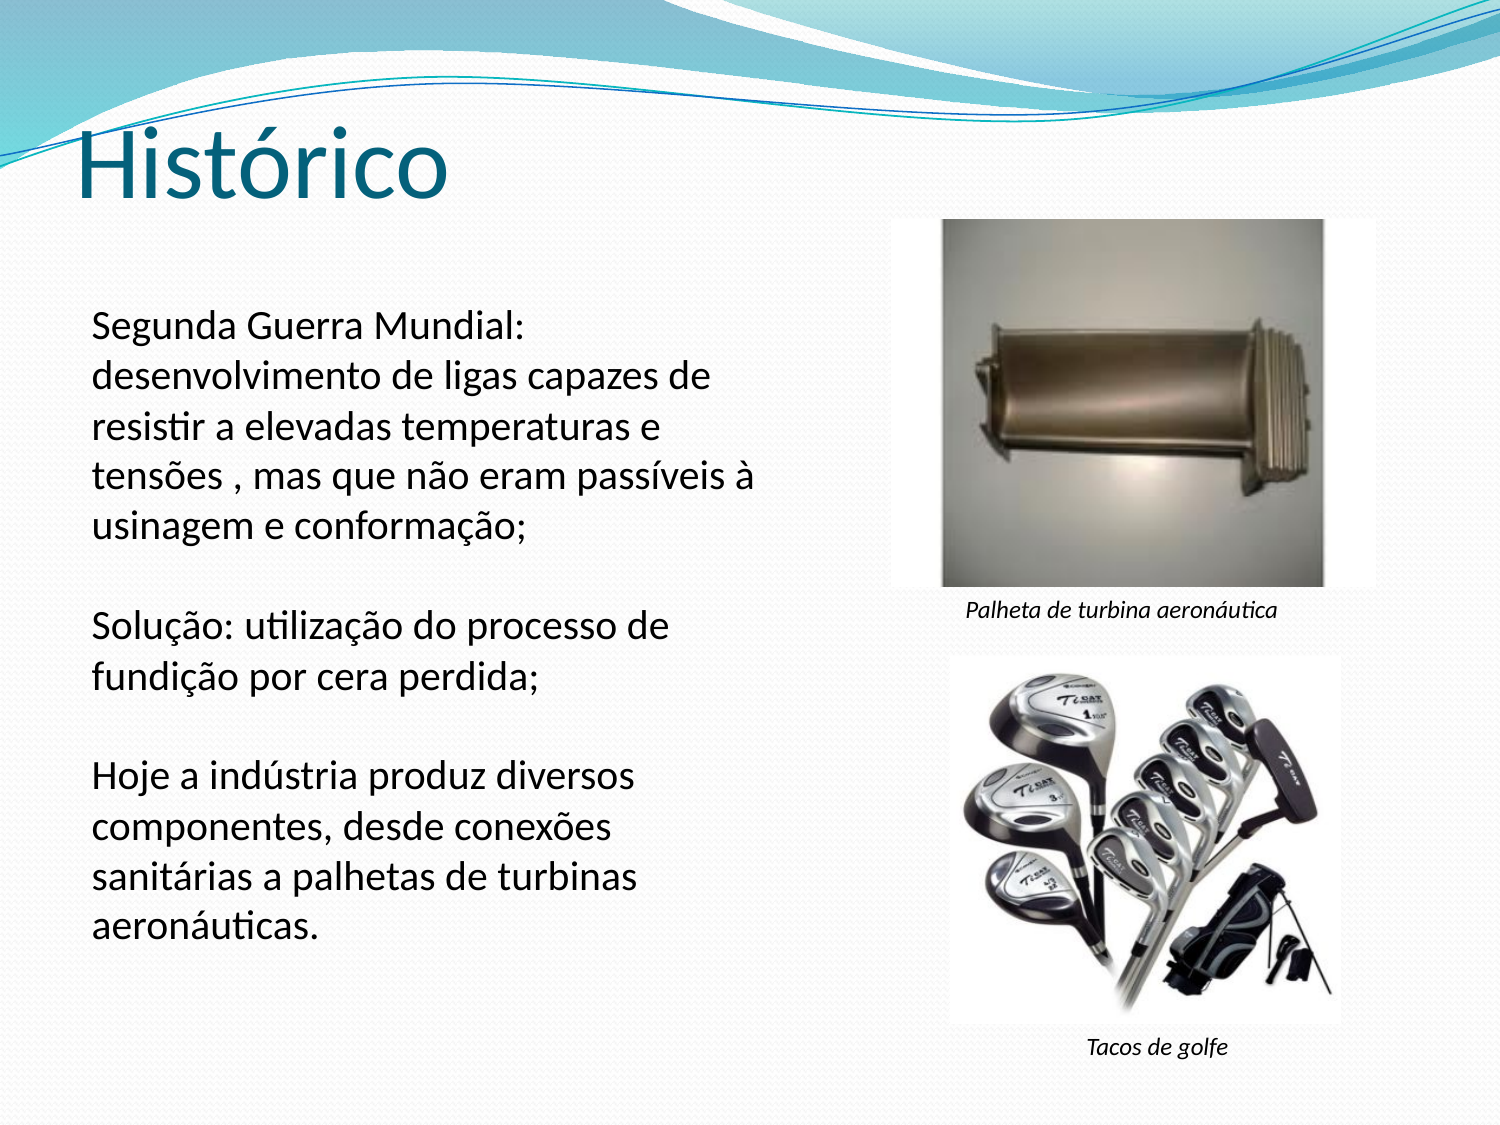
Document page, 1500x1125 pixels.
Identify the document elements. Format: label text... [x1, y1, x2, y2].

picture [950, 656, 1341, 1024]
text_box Tacos de golfe [974, 1035, 1341, 1068]
title Histórico [75, 32, 1425, 220]
text_box Segunda Guerra Mundial: desenvolvimento de ligas capazes de resistir a elevadas temperaturas e tensões , mas que não eram passíveis à usinagem e conformação; Solução: utilização do processo de fundição por cera perdida; Hoje a indústria produz diversos componentes, desde conexões sanitárias a palhetas de turbinas aeronáuticas. [76, 290, 786, 1001]
title Conclusão [974, 1031, 1341, 1036]
picture [891, 219, 1377, 587]
text_box Palheta de turbina aeronáutica [950, 598, 1317, 631]
